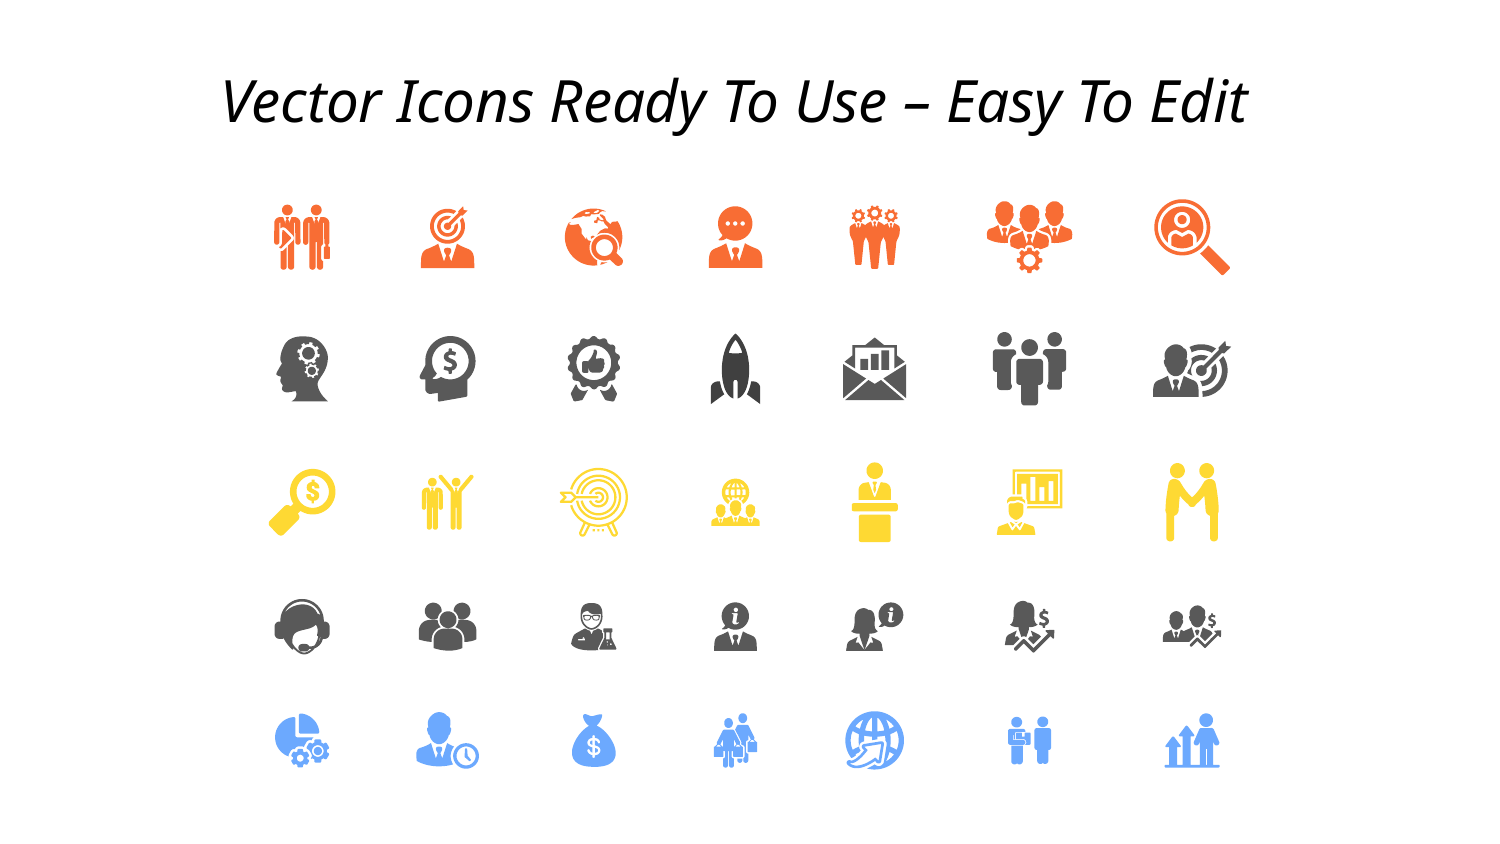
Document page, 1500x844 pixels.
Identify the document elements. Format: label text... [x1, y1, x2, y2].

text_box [419, 335, 476, 402]
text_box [1164, 713, 1220, 768]
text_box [416, 711, 480, 769]
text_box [273, 204, 331, 270]
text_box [420, 205, 475, 269]
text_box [1154, 198, 1231, 276]
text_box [845, 711, 905, 770]
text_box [567, 335, 621, 402]
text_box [710, 333, 761, 405]
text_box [571, 713, 616, 768]
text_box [842, 337, 907, 401]
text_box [708, 206, 763, 269]
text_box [849, 205, 901, 270]
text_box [268, 468, 336, 536]
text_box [711, 478, 760, 527]
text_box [1152, 340, 1232, 398]
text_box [713, 713, 758, 768]
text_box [564, 208, 624, 267]
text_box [1162, 605, 1222, 649]
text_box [713, 602, 758, 652]
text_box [1007, 716, 1052, 765]
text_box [571, 602, 617, 651]
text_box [276, 336, 329, 402]
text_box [851, 462, 898, 543]
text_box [559, 467, 629, 537]
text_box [1004, 600, 1055, 653]
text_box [274, 713, 330, 768]
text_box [992, 331, 1067, 406]
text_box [986, 200, 1073, 274]
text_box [996, 469, 1063, 536]
text_box Vector Icons Ready To Use – Easy To Edit [220, 56, 1280, 142]
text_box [845, 602, 904, 652]
text_box [274, 598, 330, 655]
text_box [418, 602, 477, 651]
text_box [1165, 462, 1219, 542]
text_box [421, 474, 474, 530]
